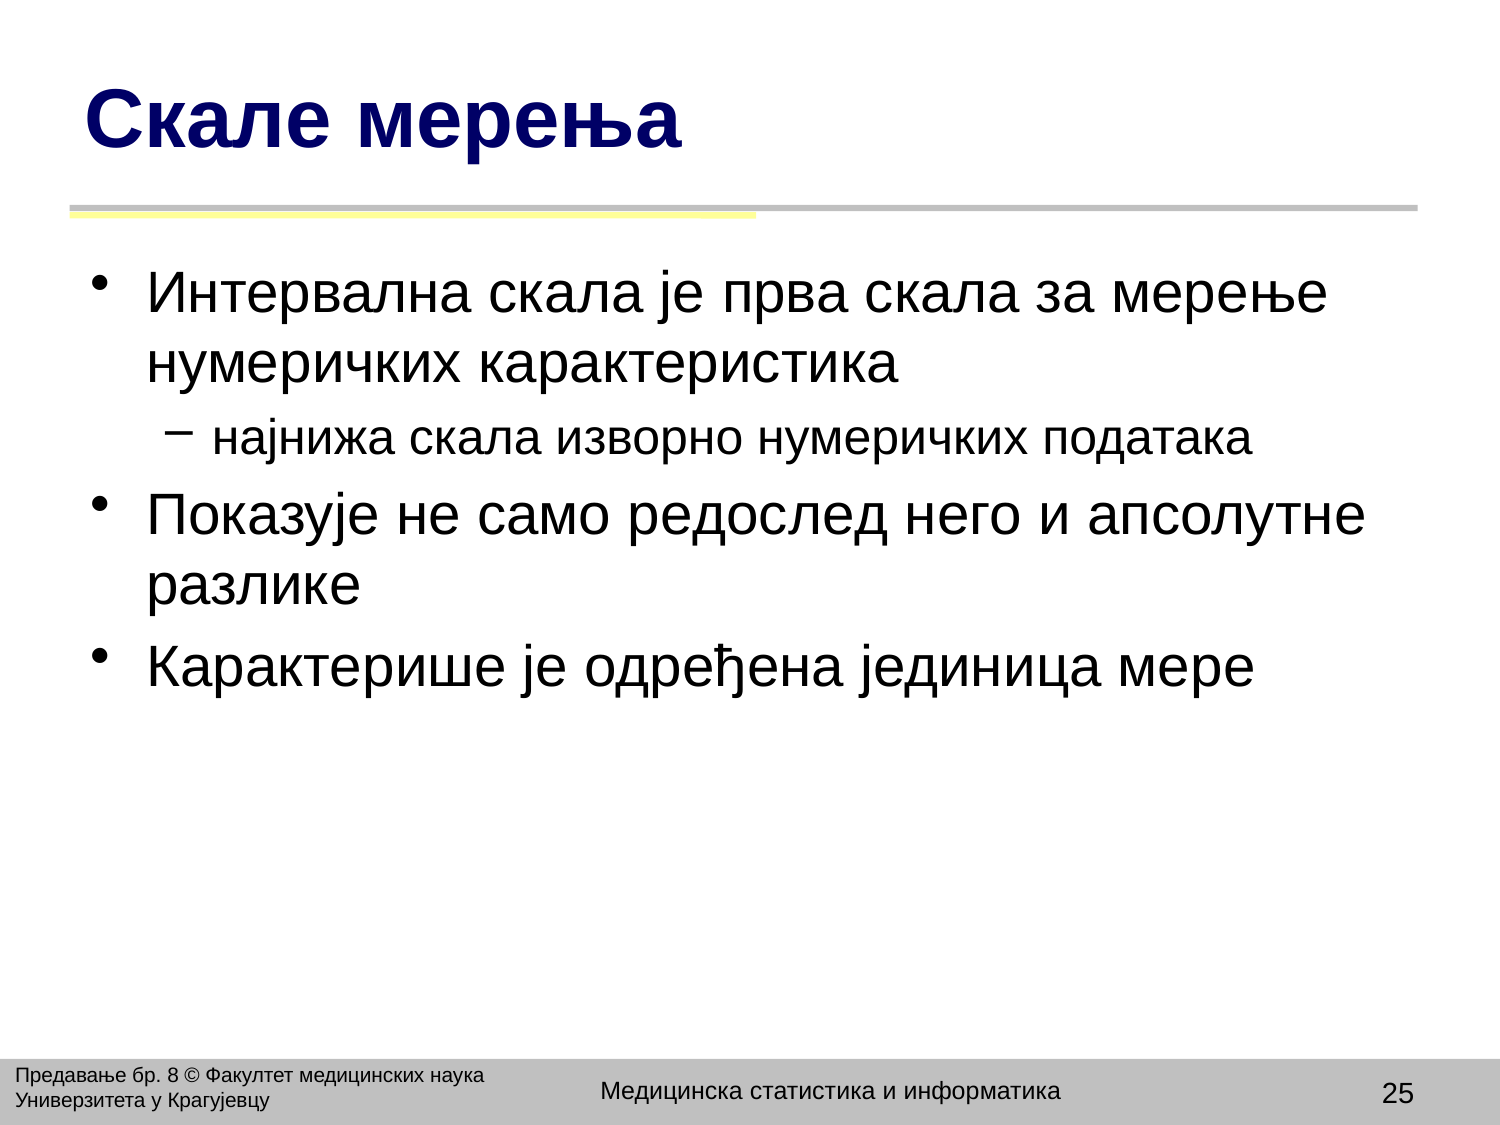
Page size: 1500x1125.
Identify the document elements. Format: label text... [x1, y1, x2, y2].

footer Медицинска статистика и информатика [512, 1066, 1151, 1125]
title Скале мерења [69, 19, 1426, 208]
list Интервална скала је прва скала за мерење нумеричких карактеристика најнижа скала изворно нумеричких података Показује не само редослед него и апсолутне разлике Карактерише је одређена јединица мере [74, 246, 1426, 1023]
slide_number 25 [1164, 1066, 1430, 1125]
slide_number Предавање бр. 8 © Факултет медицинских наука Универзитета у Крагујевцу [0, 1053, 614, 1108]
